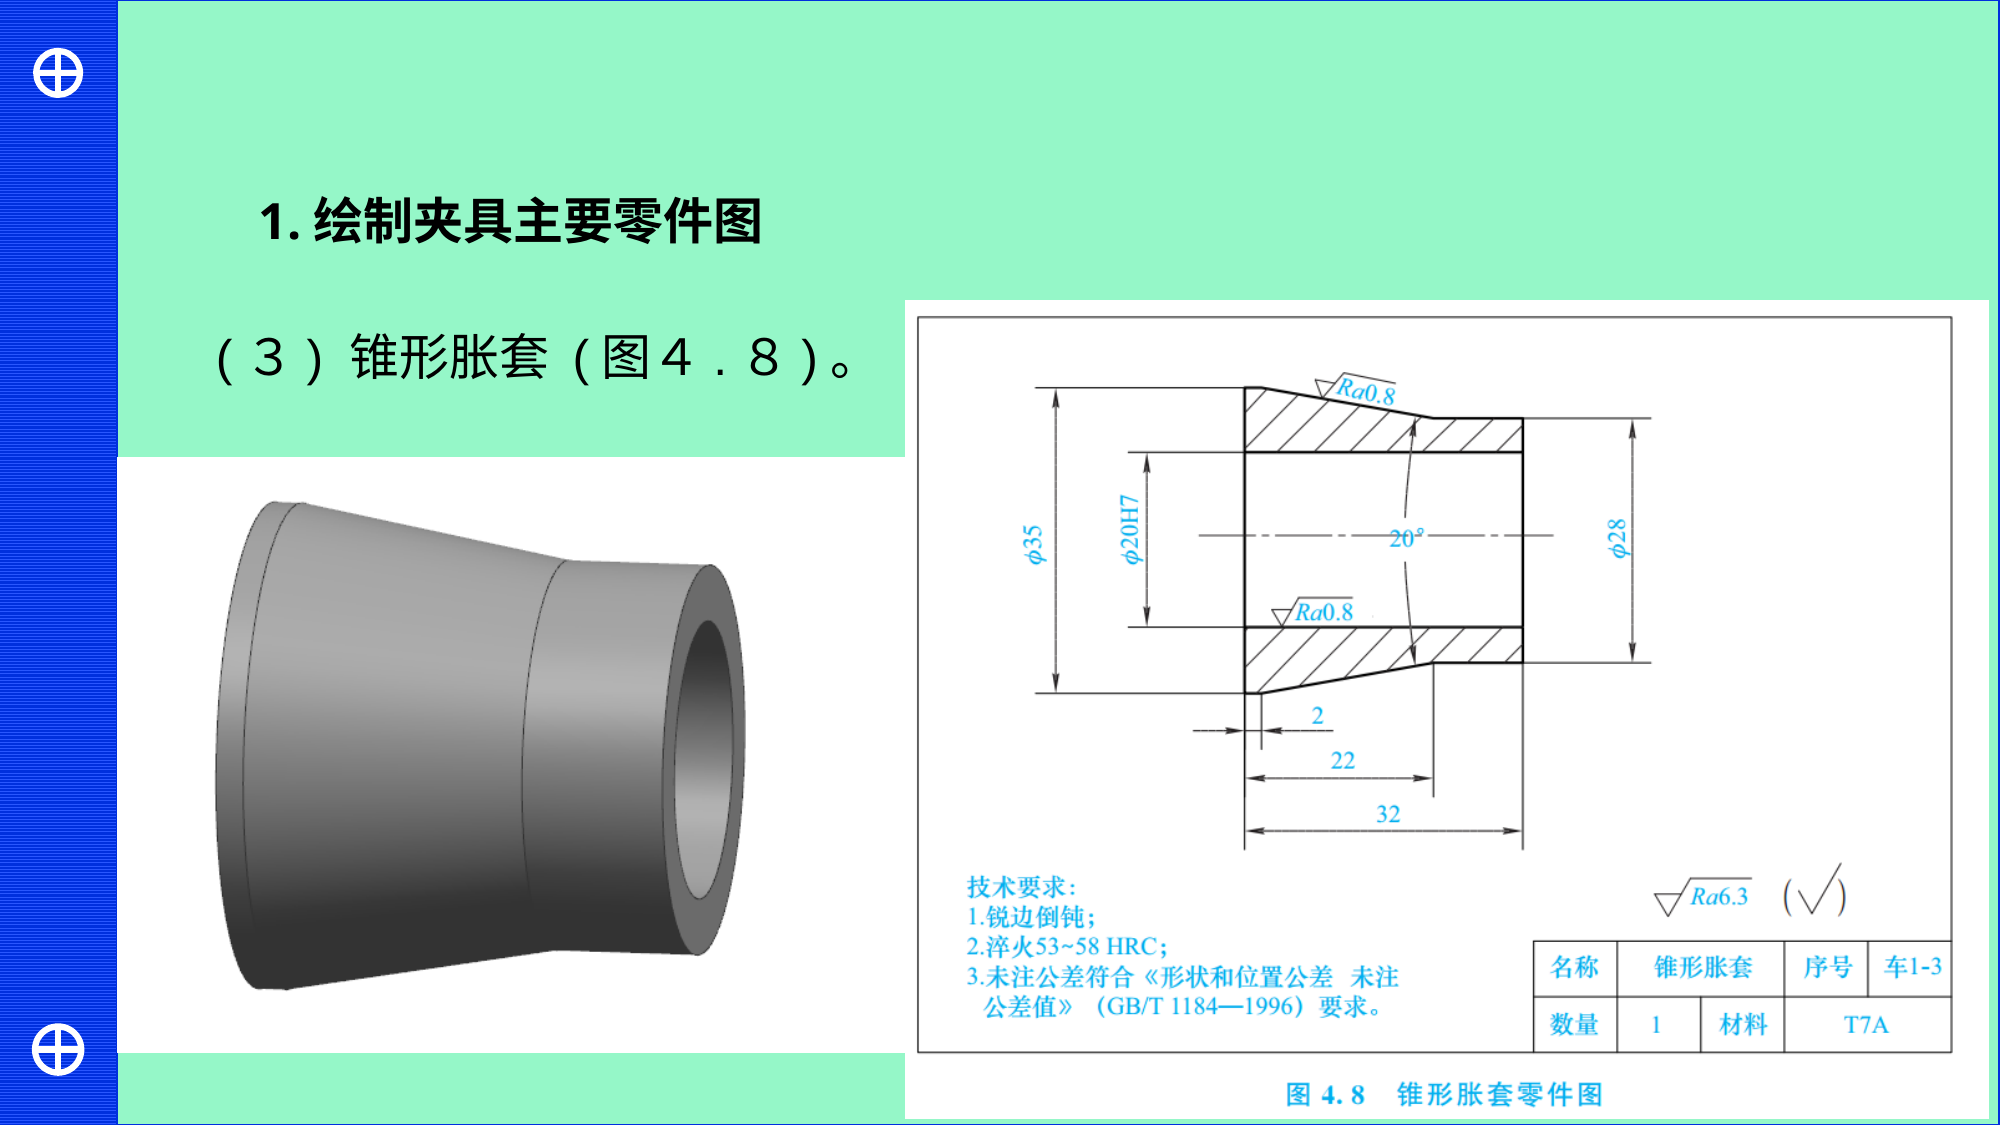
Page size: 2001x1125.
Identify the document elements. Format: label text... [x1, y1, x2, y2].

picture [117, 300, 1989, 1119]
text_box 1.绘制夹具主要零件图 [243, 182, 1244, 258]
text_box (３) 锥形胀套 (图４.８)。 [126, 287, 1833, 428]
